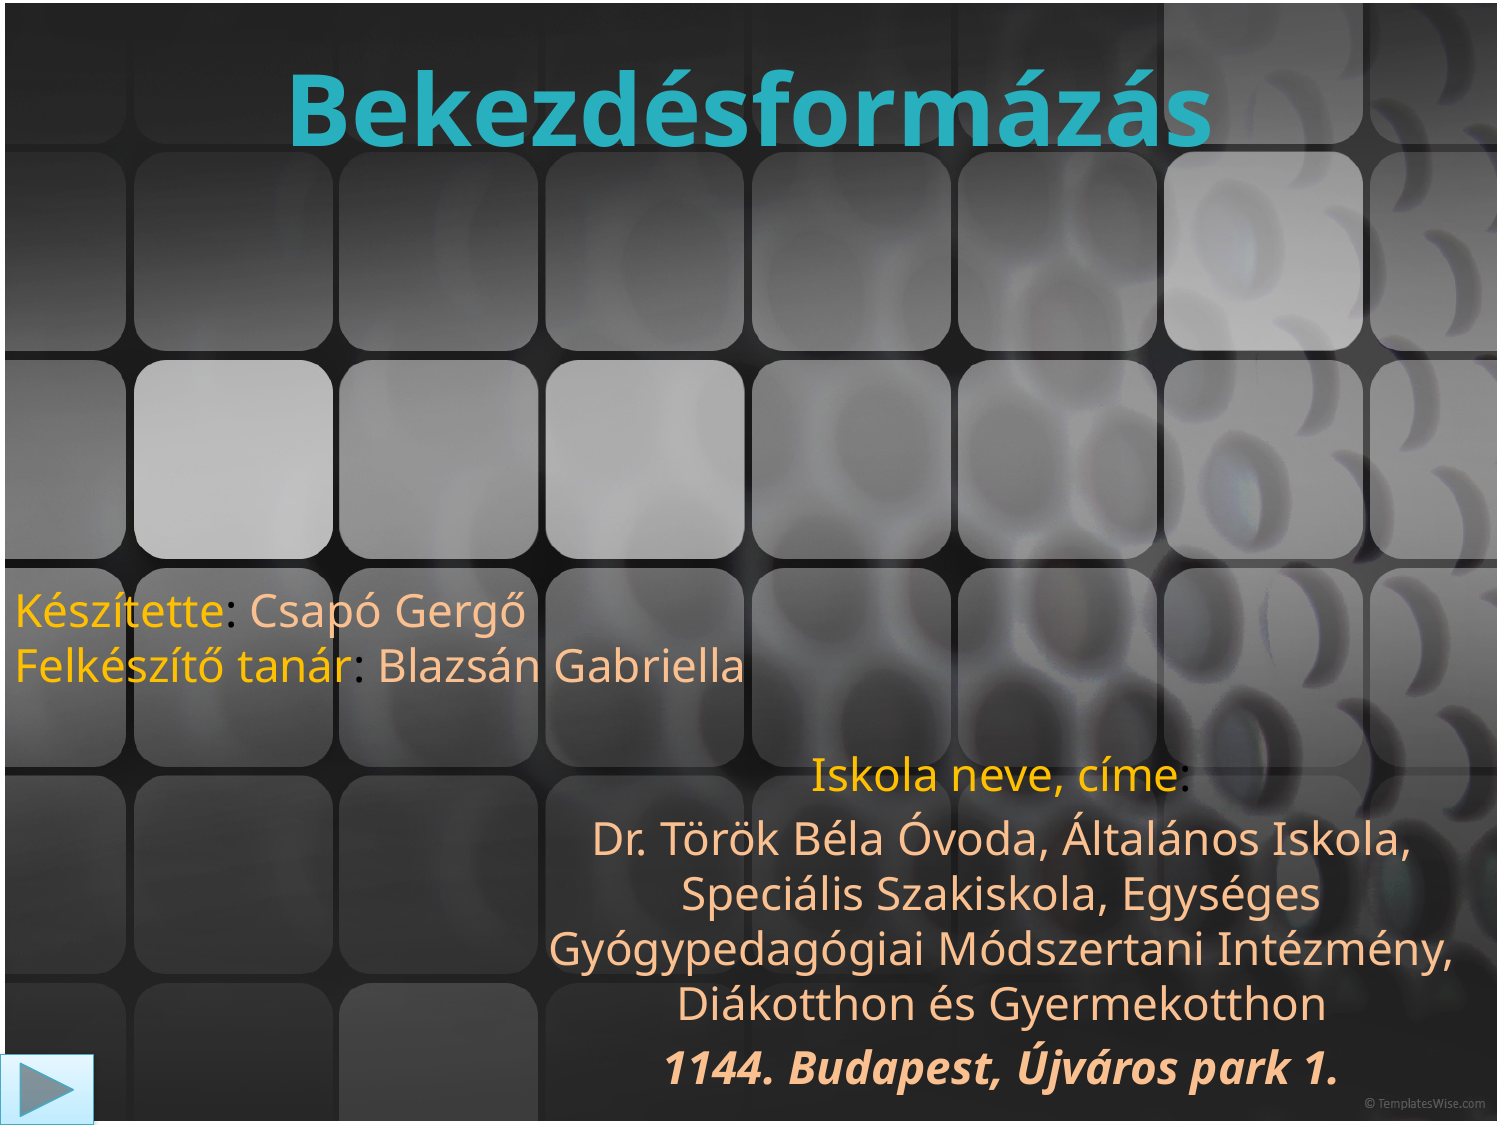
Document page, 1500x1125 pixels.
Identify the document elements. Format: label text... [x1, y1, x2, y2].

text_box Készítette: Csapó Gergő Felkészítő tanár: Blazsán Gabriella [0, 574, 821, 699]
title Bekezdésformázás [112, 23, 1388, 190]
subtitle Iskola neve, címe: Dr. Török Béla Óvoda, Általános Iskola, Speciális Szakiskola, Egységes Gyógypedagógiai Módszertani Intézmény, Diákotthon és Gyermekotthon 1144. Budapest, Újváros park 1. [503, 738, 1500, 1125]
picture [0, 0, 1500, 1125]
text_box [0, 1054, 94, 1125]
